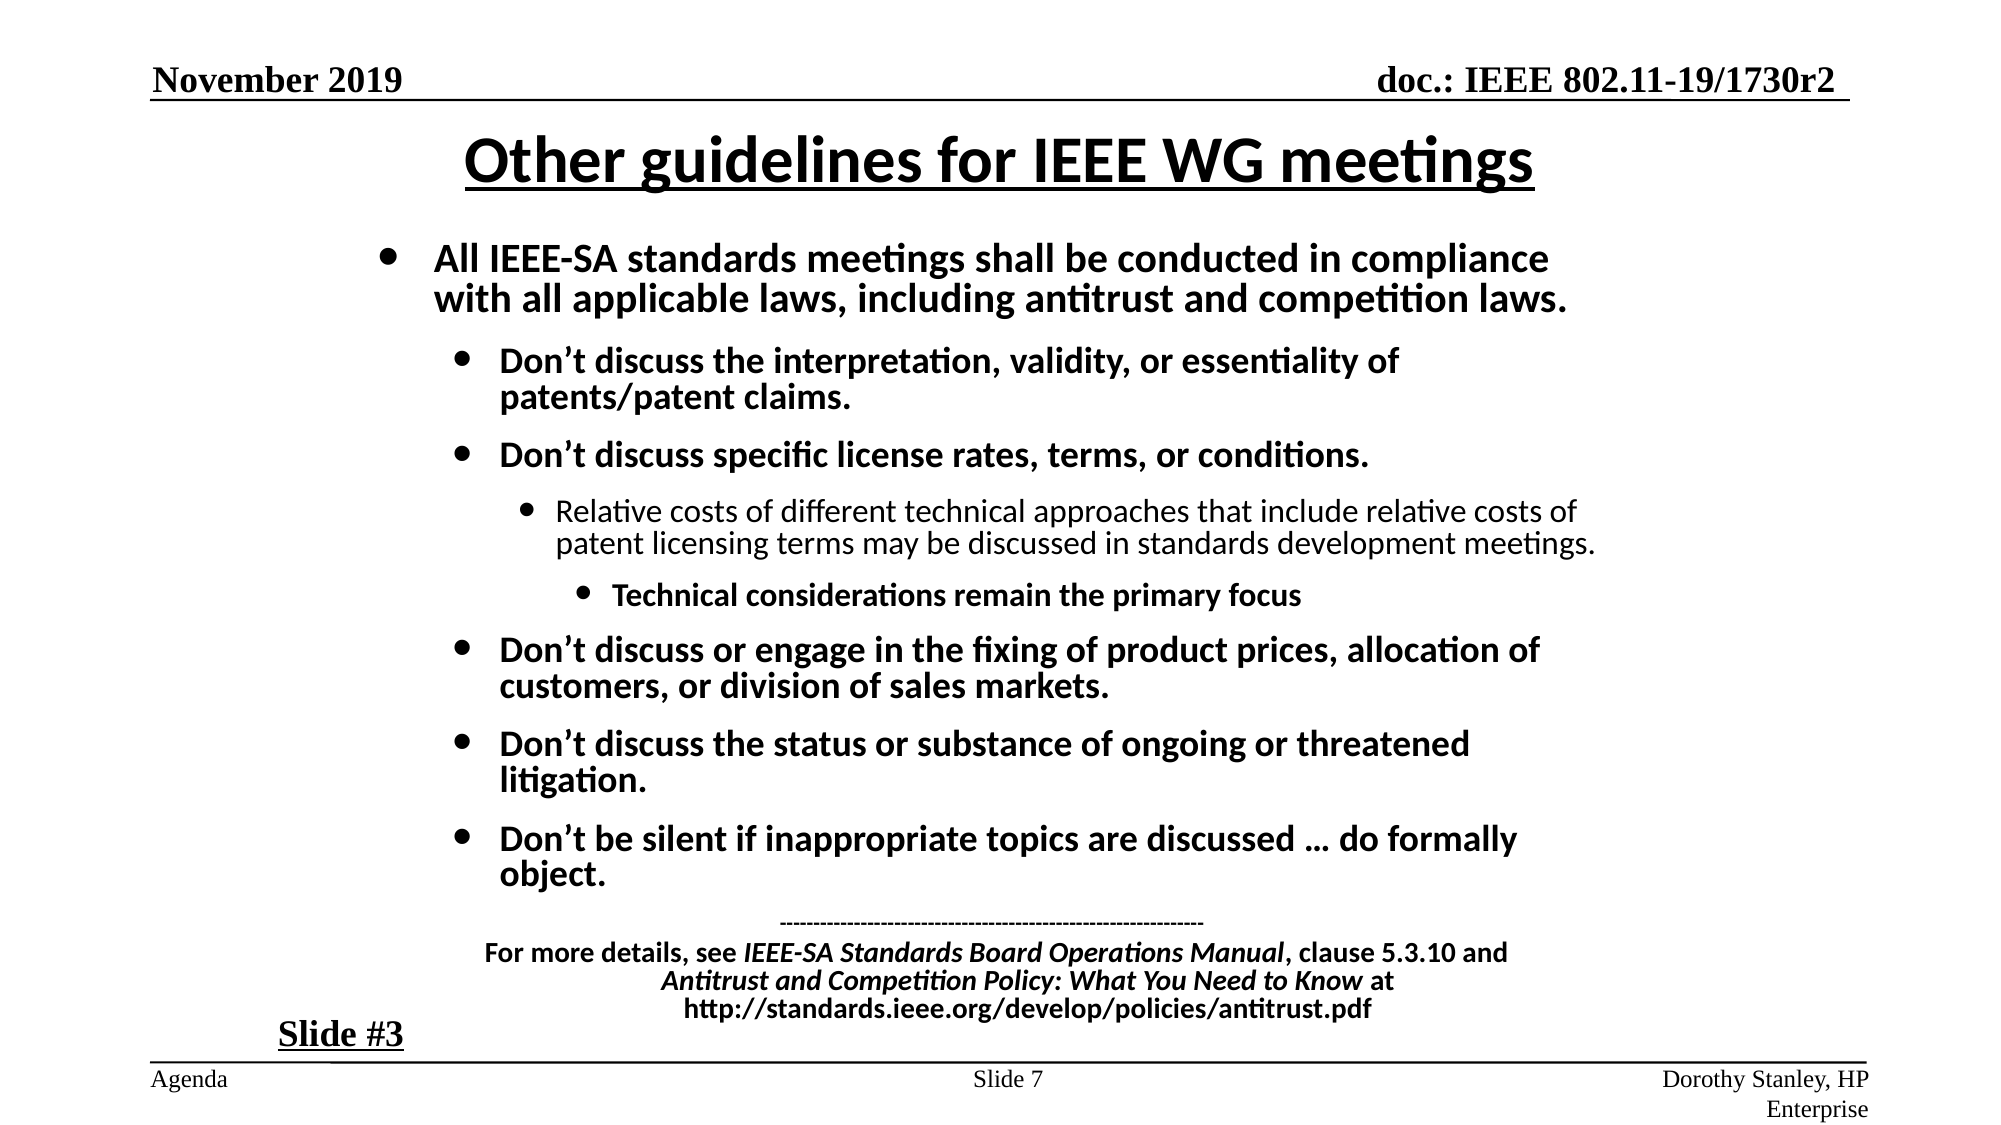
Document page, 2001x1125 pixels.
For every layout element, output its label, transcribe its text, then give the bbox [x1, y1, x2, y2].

slide_number Slide 7 [964, 1062, 1053, 1093]
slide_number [152, 54, 567, 100]
text_box Slide #3 [263, 1001, 420, 1062]
footer Dorothy Stanley, HP Enterprise [1609, 1062, 1869, 1093]
title Other guidelines for IEEE WG meetings [287, 62, 1713, 250]
list All IEEE-SA standards meetings shall be conducted in compliance with all applicable laws, including antitrust and competition laws. Don’t discuss the interpretation, validity, or essentiality of patents/patent claims. Don’t discuss specific license rates, terms, or conditions. Relative costs of different technical approaches that include relative costs of patent licensing terms may be discussed in standards development meetings. Technical considerations remain the primary focus Don’t discuss or engage in the fixing of product prices, allocation of customers, or division of sales markets. Don’t discuss the status or substance of ongoing or threatened litigation. Don’t be silent if inappropriate topics are discussed … do formally object. --------------------------------------------------------------- For more details, see IEEE-SA Standards Board Operations Manual, clause 5.3.10 and Antitrust and Competition Policy: What You Need to Know at http://standards.ieee.org/develop/policies/antitrust.pdf [362, 233, 1638, 909]
